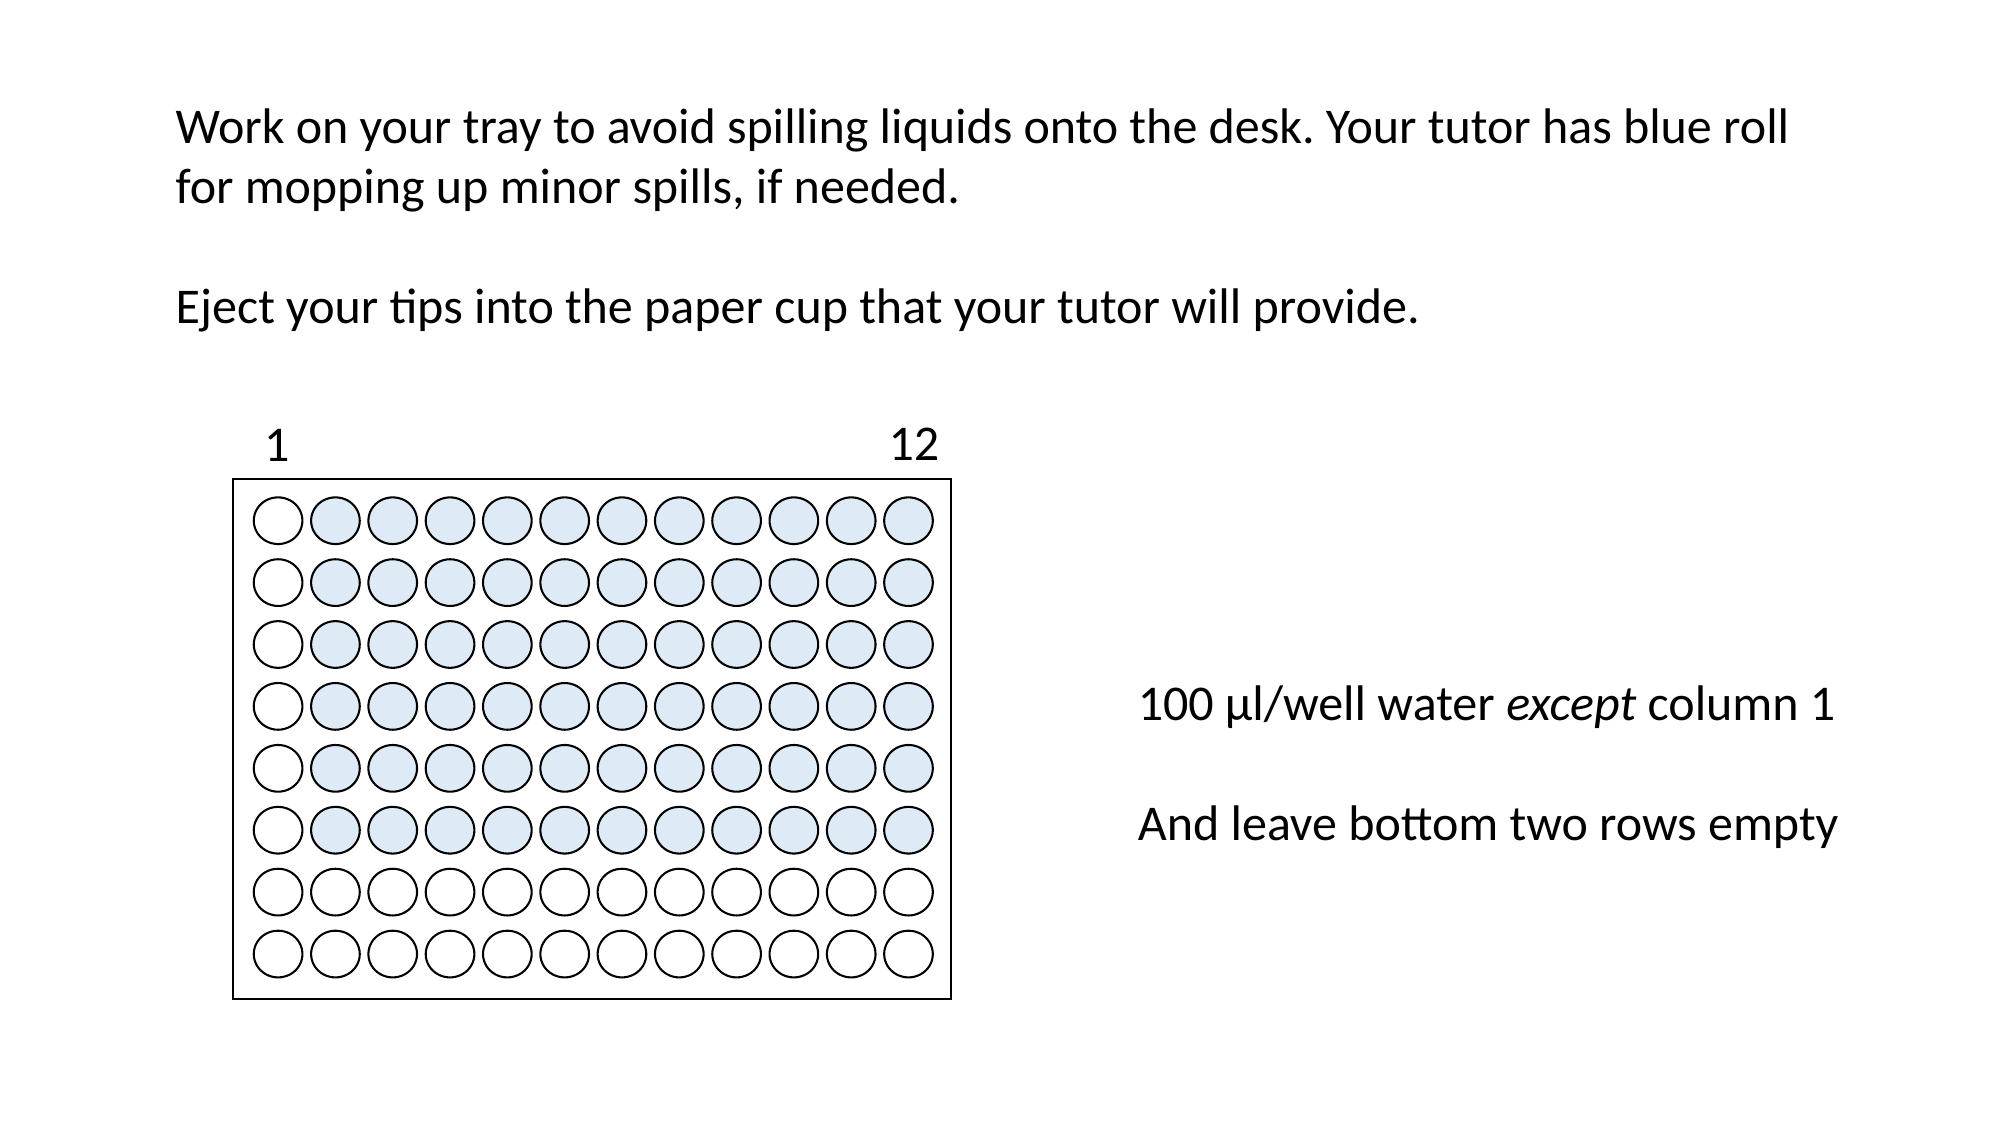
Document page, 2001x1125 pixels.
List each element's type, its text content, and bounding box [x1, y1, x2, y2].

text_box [232, 478, 952, 1000]
text_box 12 [873, 403, 970, 479]
text_box 1 [249, 403, 301, 478]
text_box 100 µl/well water except column 1 And leave bottom two rows empty [1123, 663, 1867, 858]
text_box Work on your tray to avoid spilling liquids onto the desk. Your tutor has blue roll for mopping up minor spills, if needed. Eject your tips into the paper cup that your tutor will provide. [160, 85, 1839, 341]
